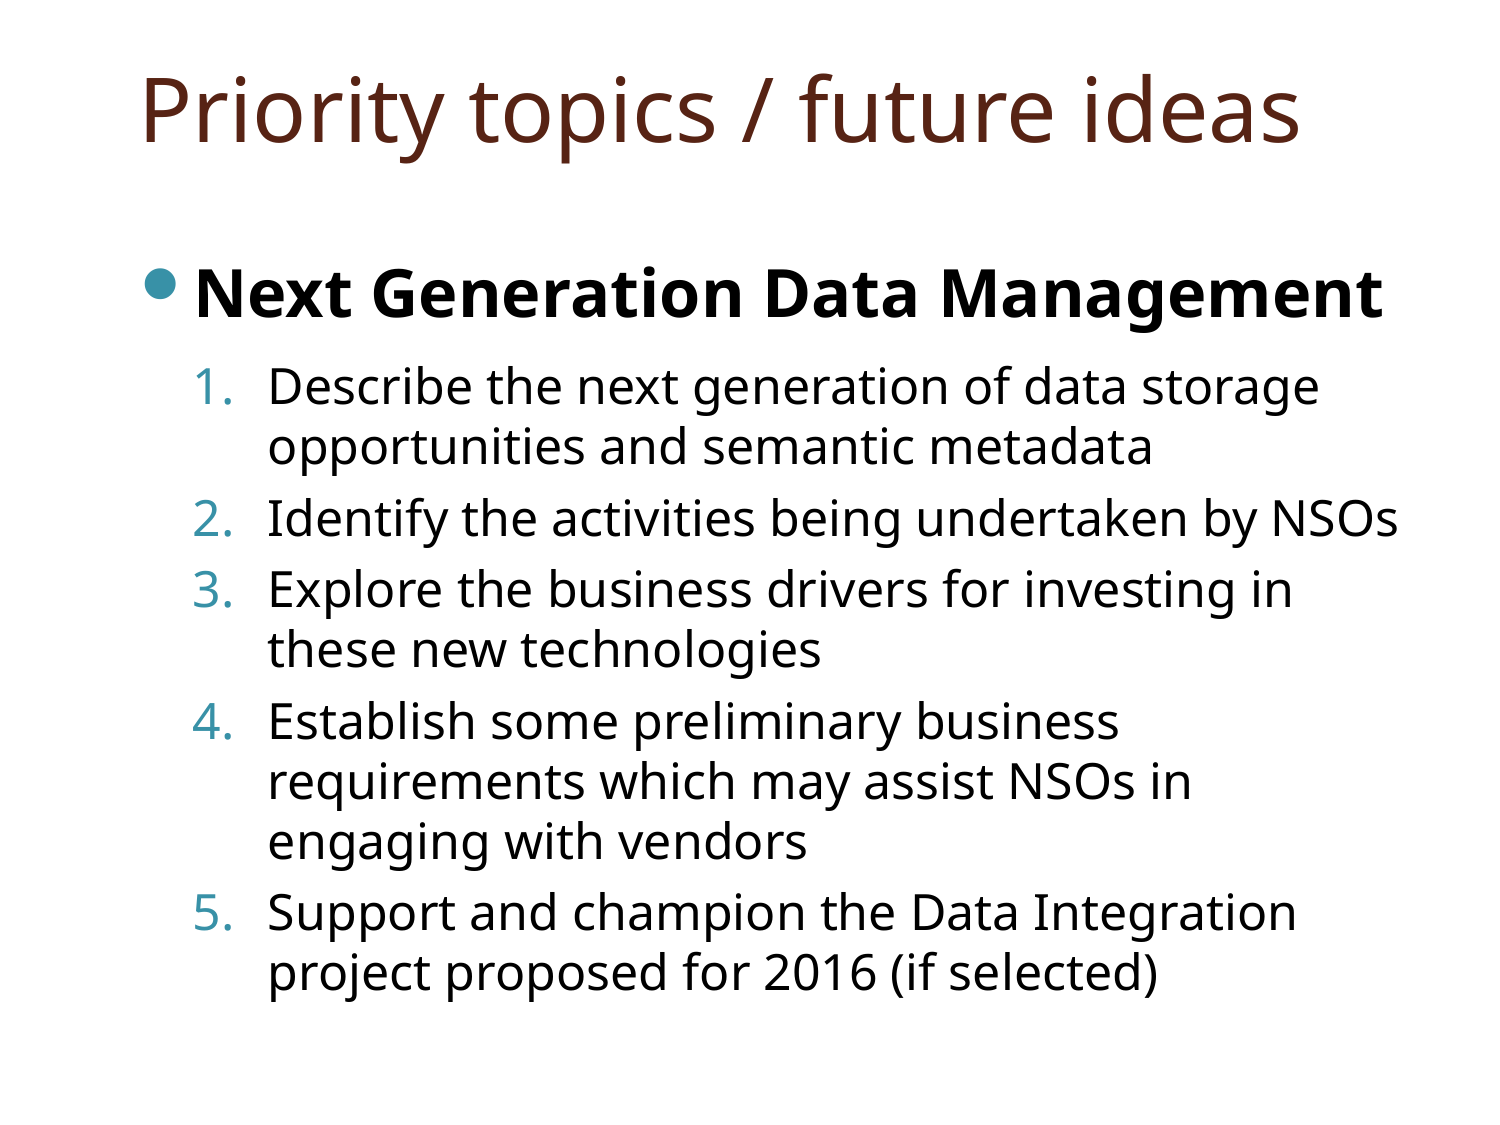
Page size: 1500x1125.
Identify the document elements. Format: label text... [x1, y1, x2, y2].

title Priority topics / future ideas [123, 30, 1354, 183]
list Next Generation Data Management Describe the next generation of data storage opportunities and semantic metadata Identify the activities being undertaken by NSOs Explore the business drivers for investing in these new technologies Establish some preliminary business requirements which may assist NSOs in engaging with vendors Support and champion the Data Integration project proposed for 2016 (if selected) [112, 243, 1424, 1035]
